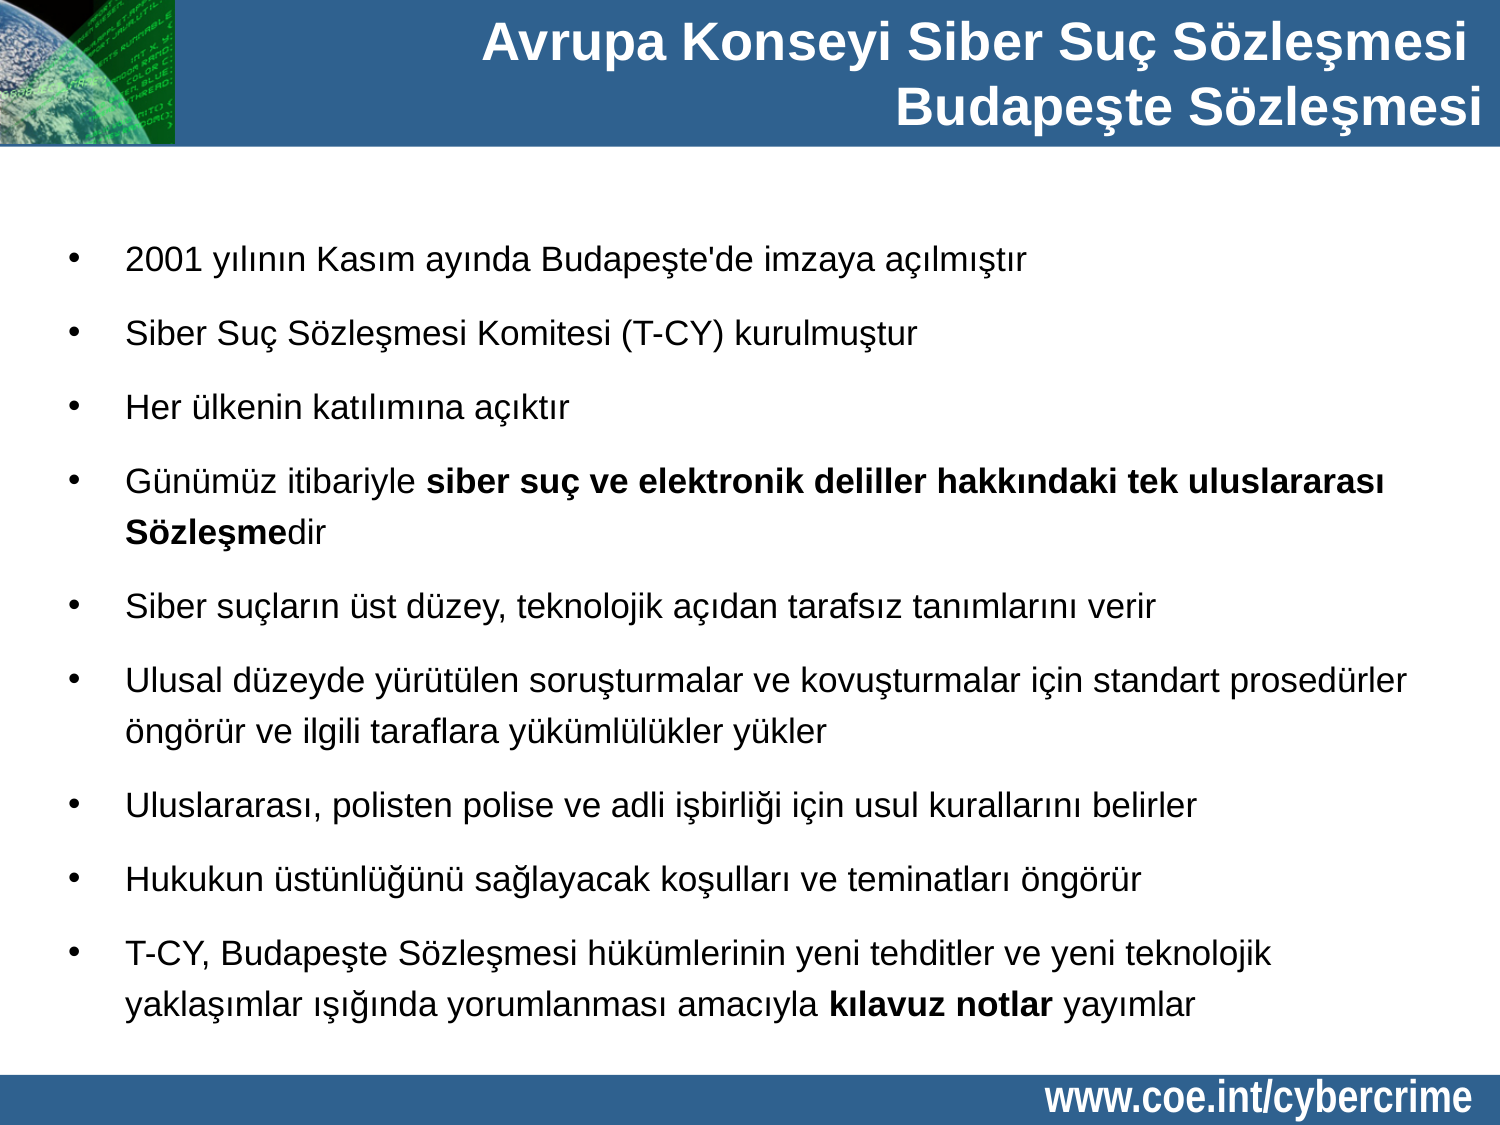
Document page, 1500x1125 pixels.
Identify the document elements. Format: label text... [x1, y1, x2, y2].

text_box Avrupa Konseyi Siber Suç Sözleşmesi Budapeşte Sözleşmesi [177, 0, 1500, 149]
text_box 2001 yılının Kasım ayında Budapeşte'de imzaya açılmıştır Siber Suç Sözleşmesi Komitesi (T-CY) kurulmuştur Her ülkenin katılımına açıktır Günümüz itibariyle siber suç ve elektronik deliller hakkındaki tek uluslararası Sözleşmedir Siber suçların üst düzey, teknolojik açıdan tarafsız tanımlarını verir Ulusal düzeyde yürütülen soruşturmalar ve kovuşturmalar için standart prosedürler öngörür ve ilgili taraflara yükümlülükler yükler Uluslararası, polisten polise ve adli işbirliği için usul kurallarını belirler Hukukun üstünlüğünü sağlayacak koşulları ve teminatları öngörür T-CY, Budapeşte Sözleşmesi hükümlerinin yeni tehditler ve yeni teknolojik yaklaşımlar ışığında yorumlanması amacıyla kılavuz notlar yayımlar [53, 219, 1437, 1035]
text_box [0, 1073, 1030, 1125]
text_box www.coe.int/cybercrime [1030, 1059, 1500, 1125]
picture [0, 0, 175, 144]
